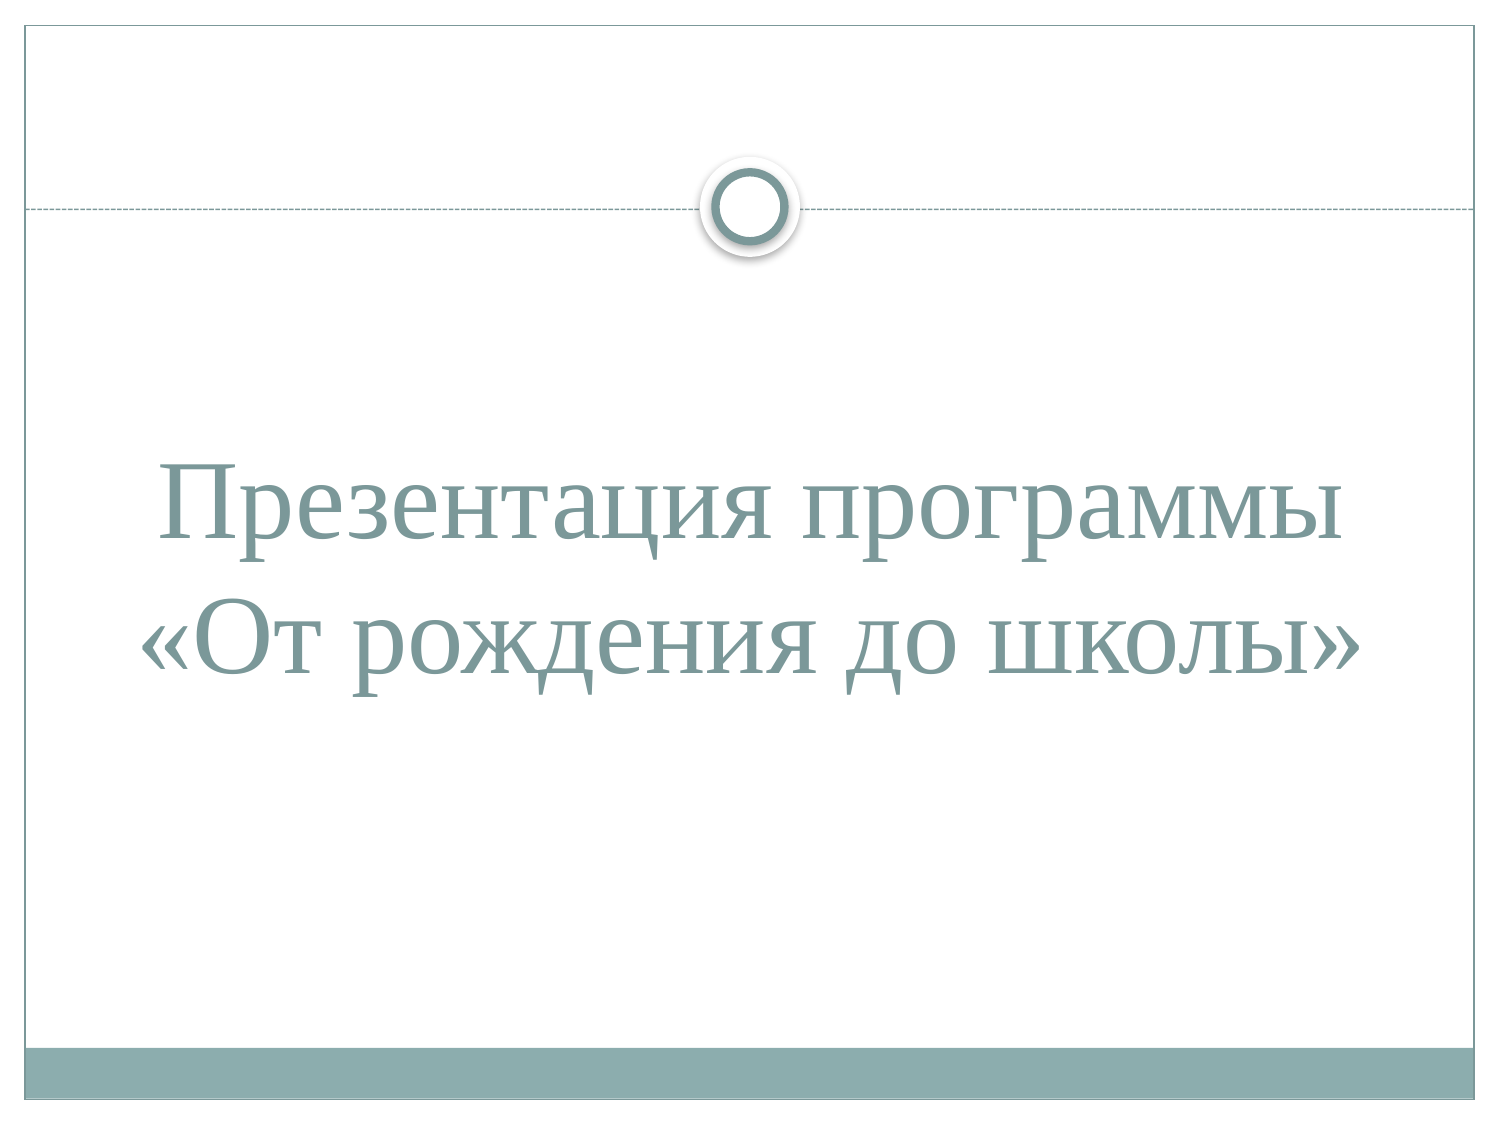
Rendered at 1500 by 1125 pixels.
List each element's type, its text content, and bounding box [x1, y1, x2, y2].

title Презентация программы «От рождения до школы» [70, 351, 1433, 704]
